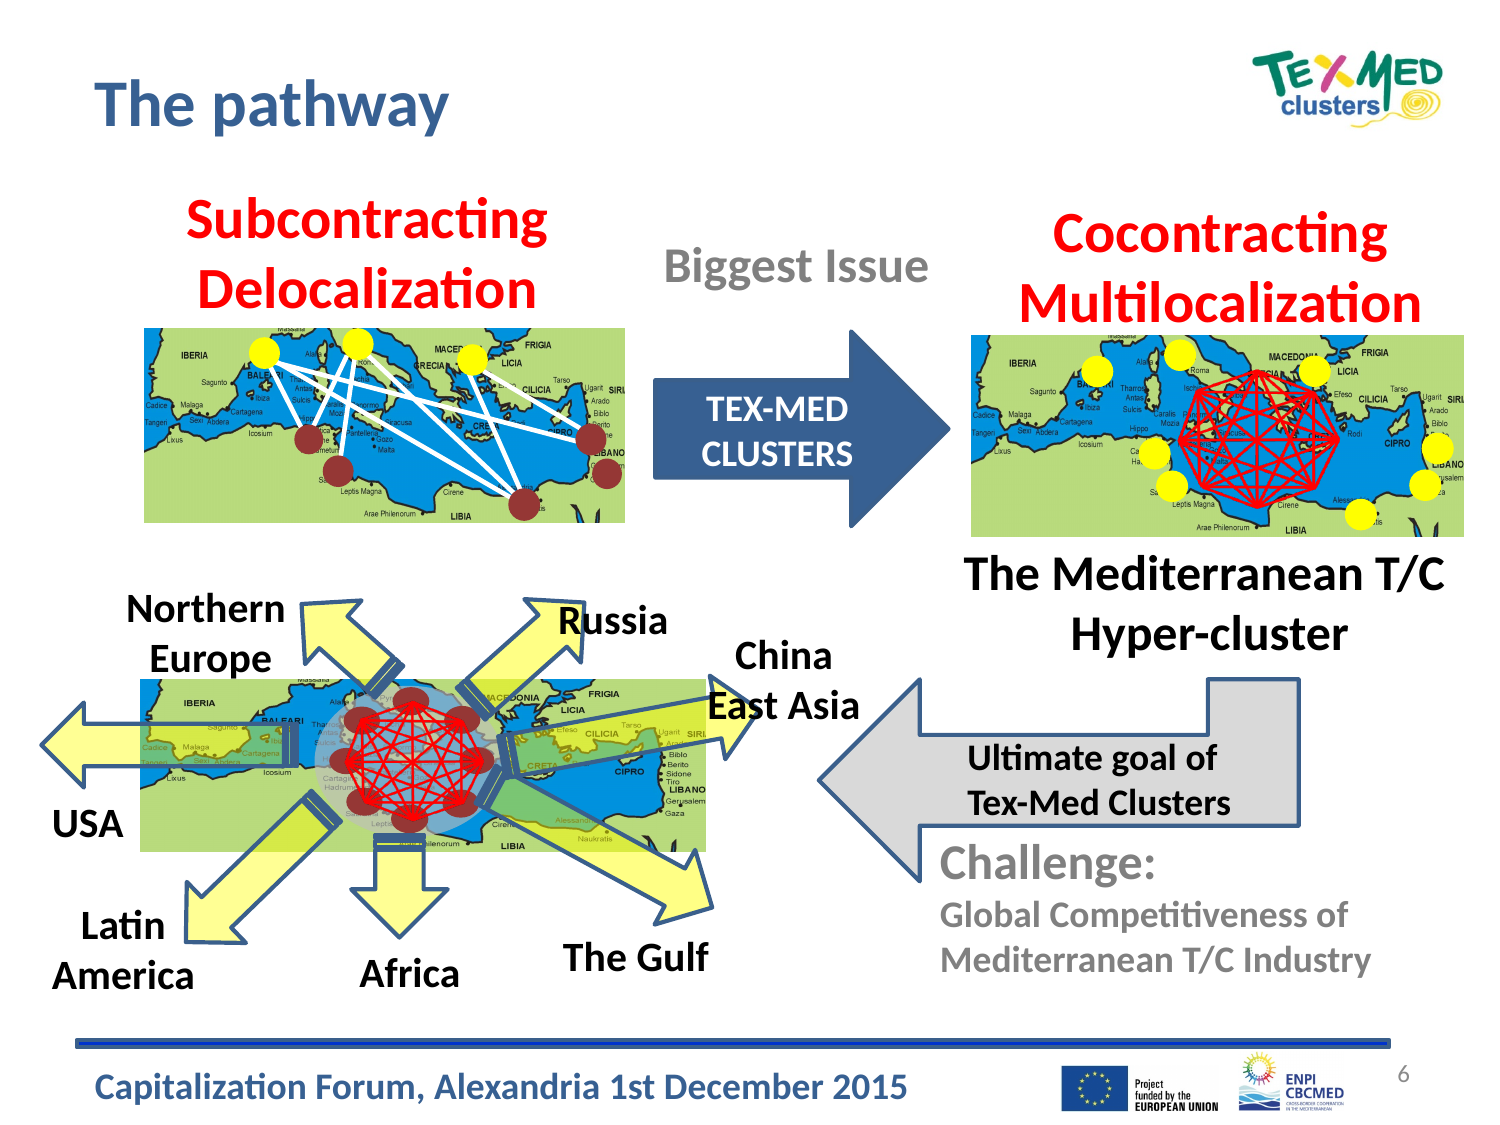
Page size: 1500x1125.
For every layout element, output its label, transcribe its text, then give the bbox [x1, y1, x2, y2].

picture [1060, 1065, 1219, 1112]
picture [1238, 1051, 1344, 1111]
text_box [75, 1038, 1391, 1049]
slide_number 6 [1074, 1042, 1425, 1103]
text_box Capitalization Forum, Alexandria 1st December 2015 [79, 1054, 925, 1115]
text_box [36, 172, 1472, 990]
title The pathway [79, 6, 1430, 171]
picture [1245, 42, 1447, 134]
